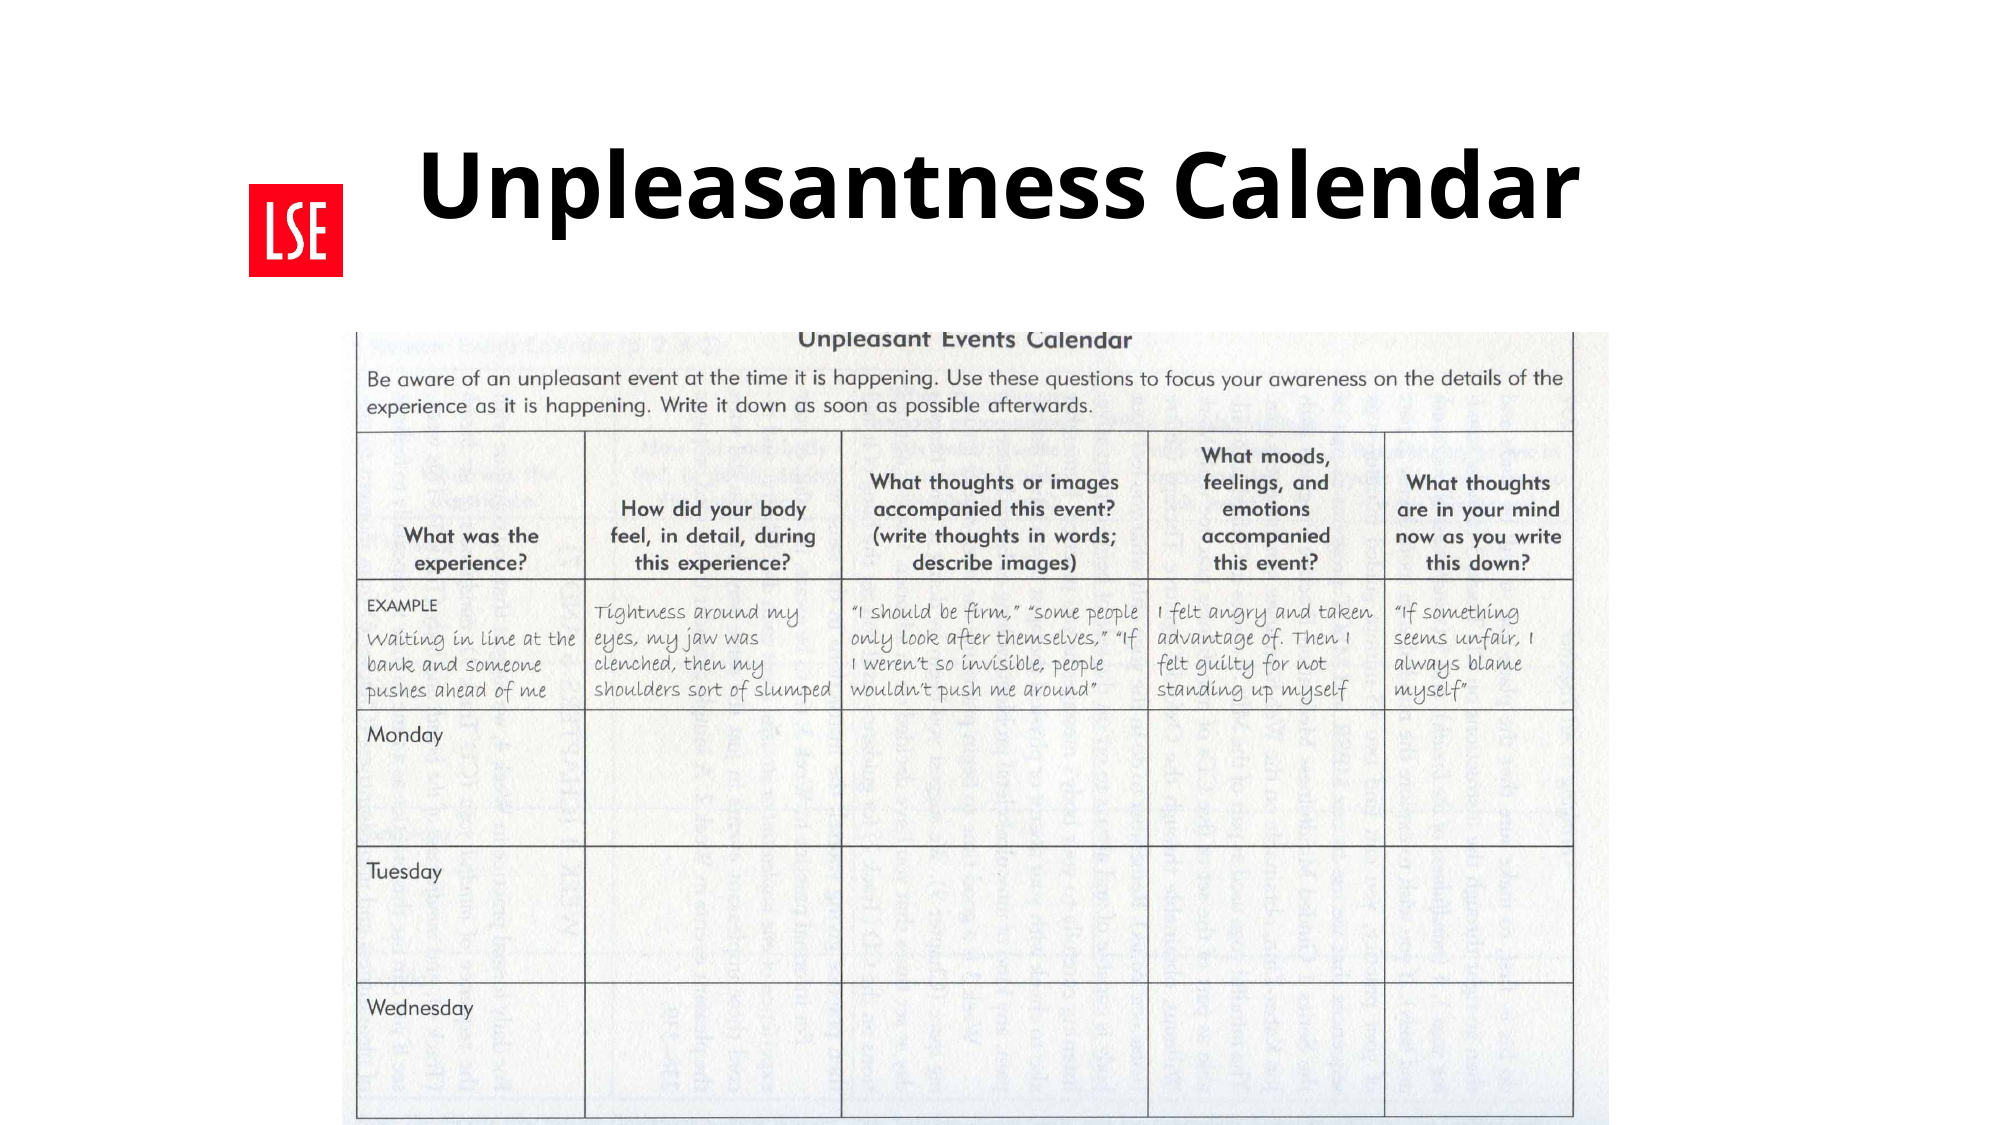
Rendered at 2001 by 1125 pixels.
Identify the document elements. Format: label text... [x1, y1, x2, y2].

picture [342, 332, 1609, 1125]
title Unpleasantness Calendar [249, 85, 1750, 246]
picture [249, 184, 343, 277]
